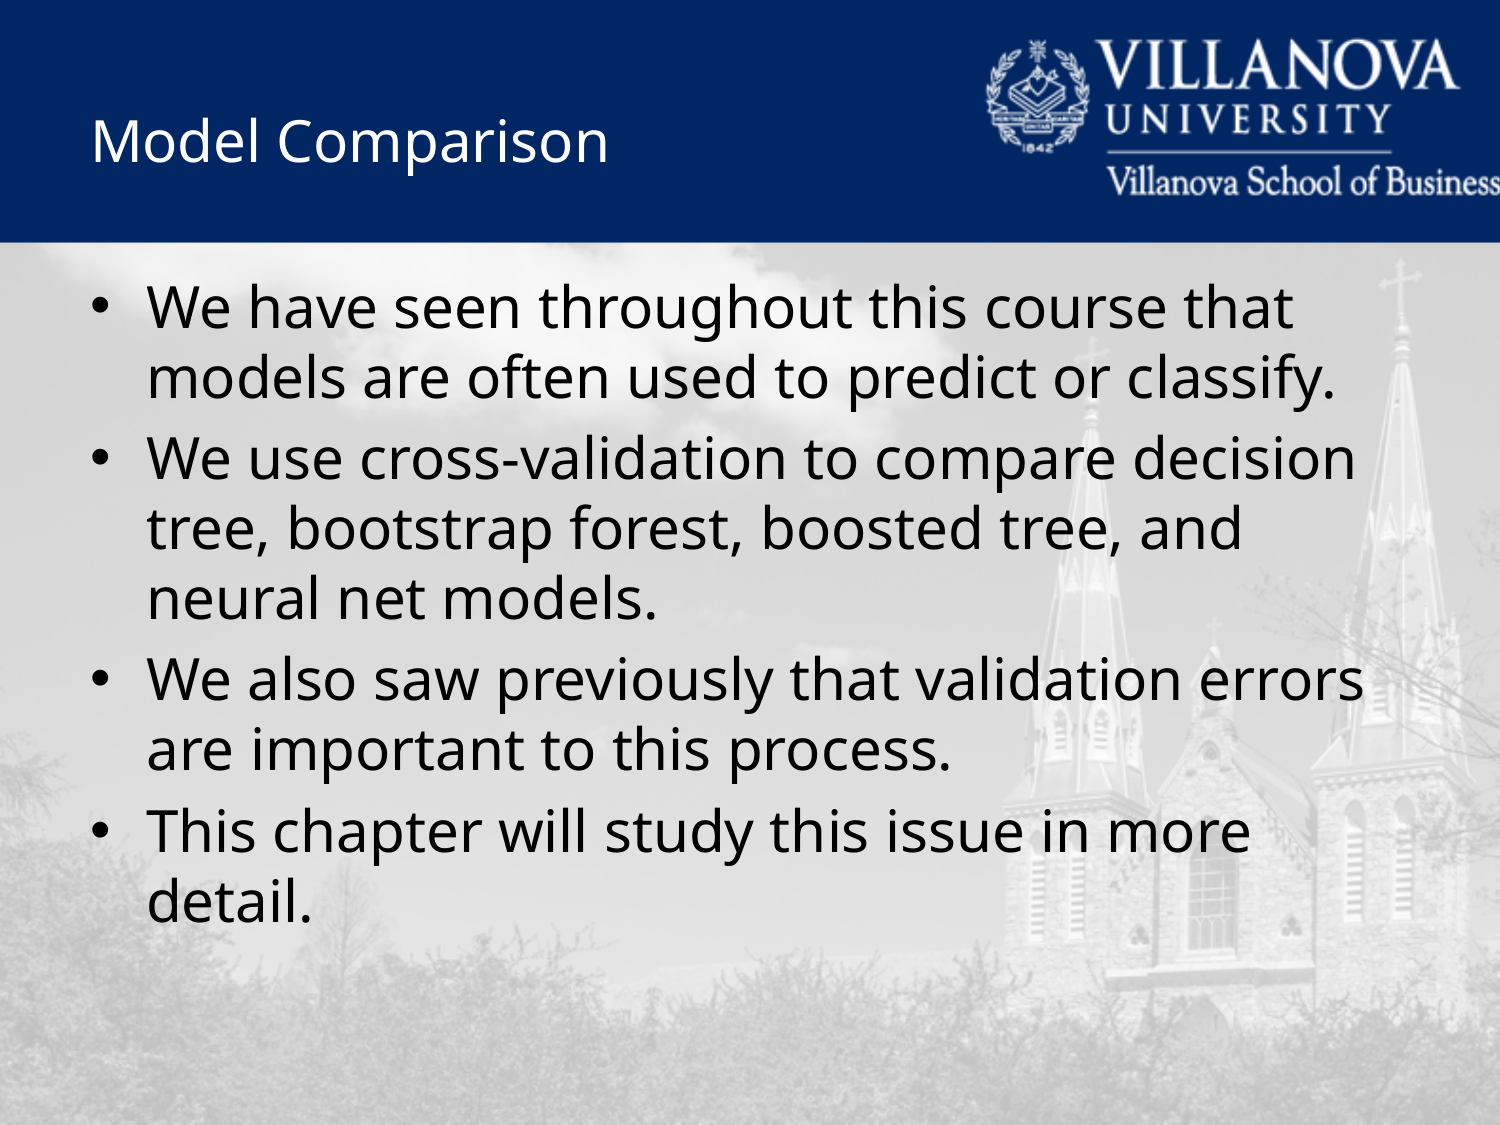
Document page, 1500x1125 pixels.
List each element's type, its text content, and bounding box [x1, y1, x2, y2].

picture [0, 0, 1500, 1125]
list We have seen throughout this course that models are often used to predict or classify. We use cross-validation to compare decision tree, bootstrap forest, boosted tree, and neural net models. We also saw previously that validation errors are important to this process. This chapter will study this issue in more detail. [75, 262, 1425, 1100]
title Model Comparison [75, 45, 1425, 233]
